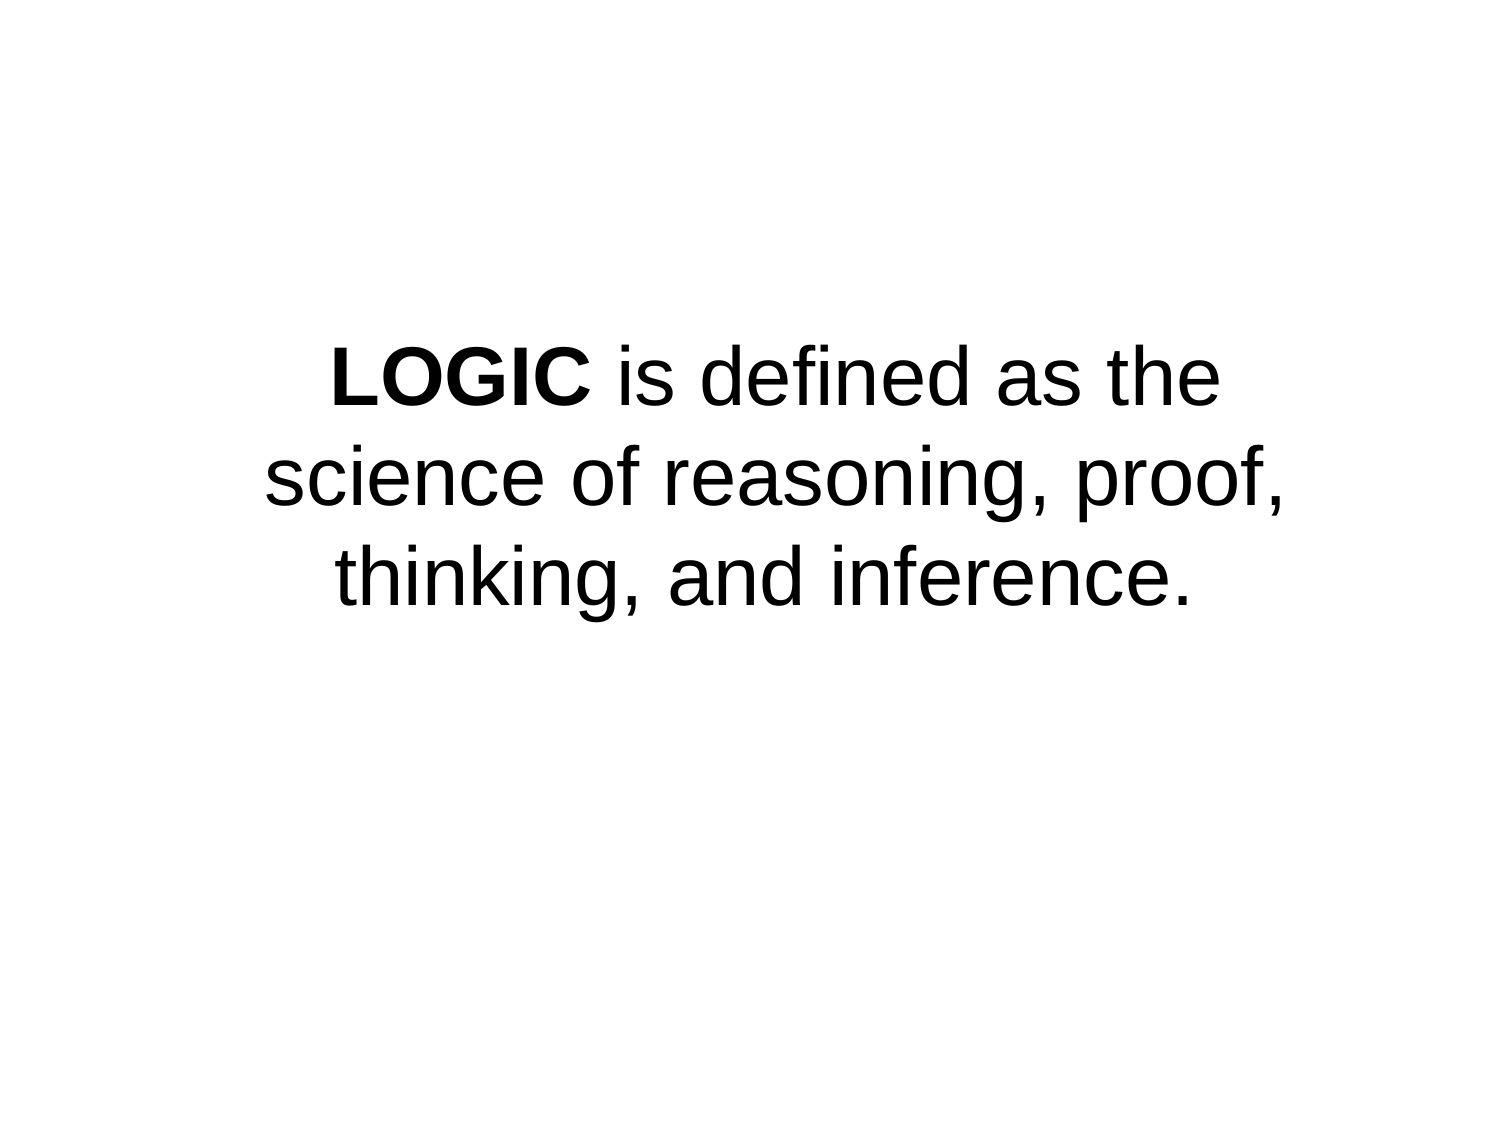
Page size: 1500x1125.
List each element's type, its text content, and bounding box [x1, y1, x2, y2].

text_box LOGIC is defined as the science of reasoning, proof, thinking, and inference. [172, 315, 1381, 630]
